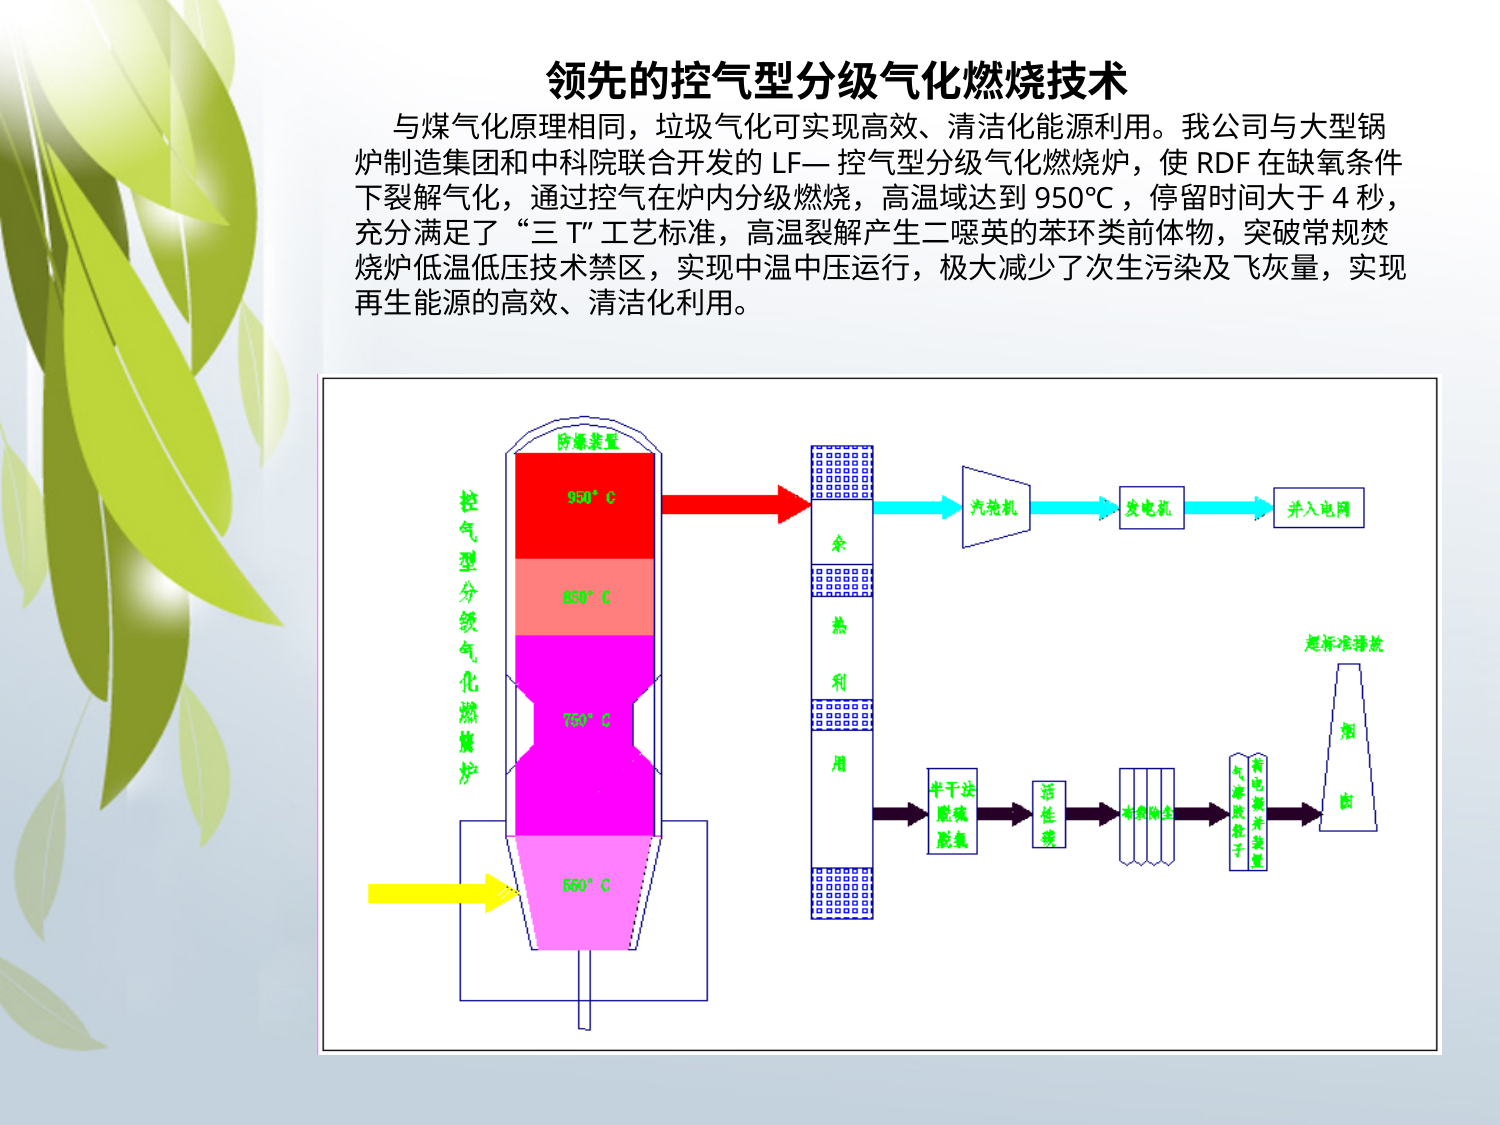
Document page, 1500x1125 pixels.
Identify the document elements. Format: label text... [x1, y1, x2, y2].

text_box 领先的控气型分级气化燃烧技术 与煤气化原理相同，垃圾气化可实现高效、清洁化能源利用。我公司与大型锅炉制造集团和中科院联合开发的LF—控气型分级气化燃烧炉，使RDF在缺氧条件下裂解气化，通过控气在炉内分级燃烧，高温域达到950℃，停留时间大于4秒，充分满足了“三T”工艺标准，高温裂解产生二噁英的苯环类前体物，突破常规焚烧炉低温低压技术禁区，实现中温中压运行，极大减少了次生污染及飞灰量，实现再生能源的高效、清洁化利用。 [339, 46, 1430, 327]
picture [0, 0, 1500, 1125]
